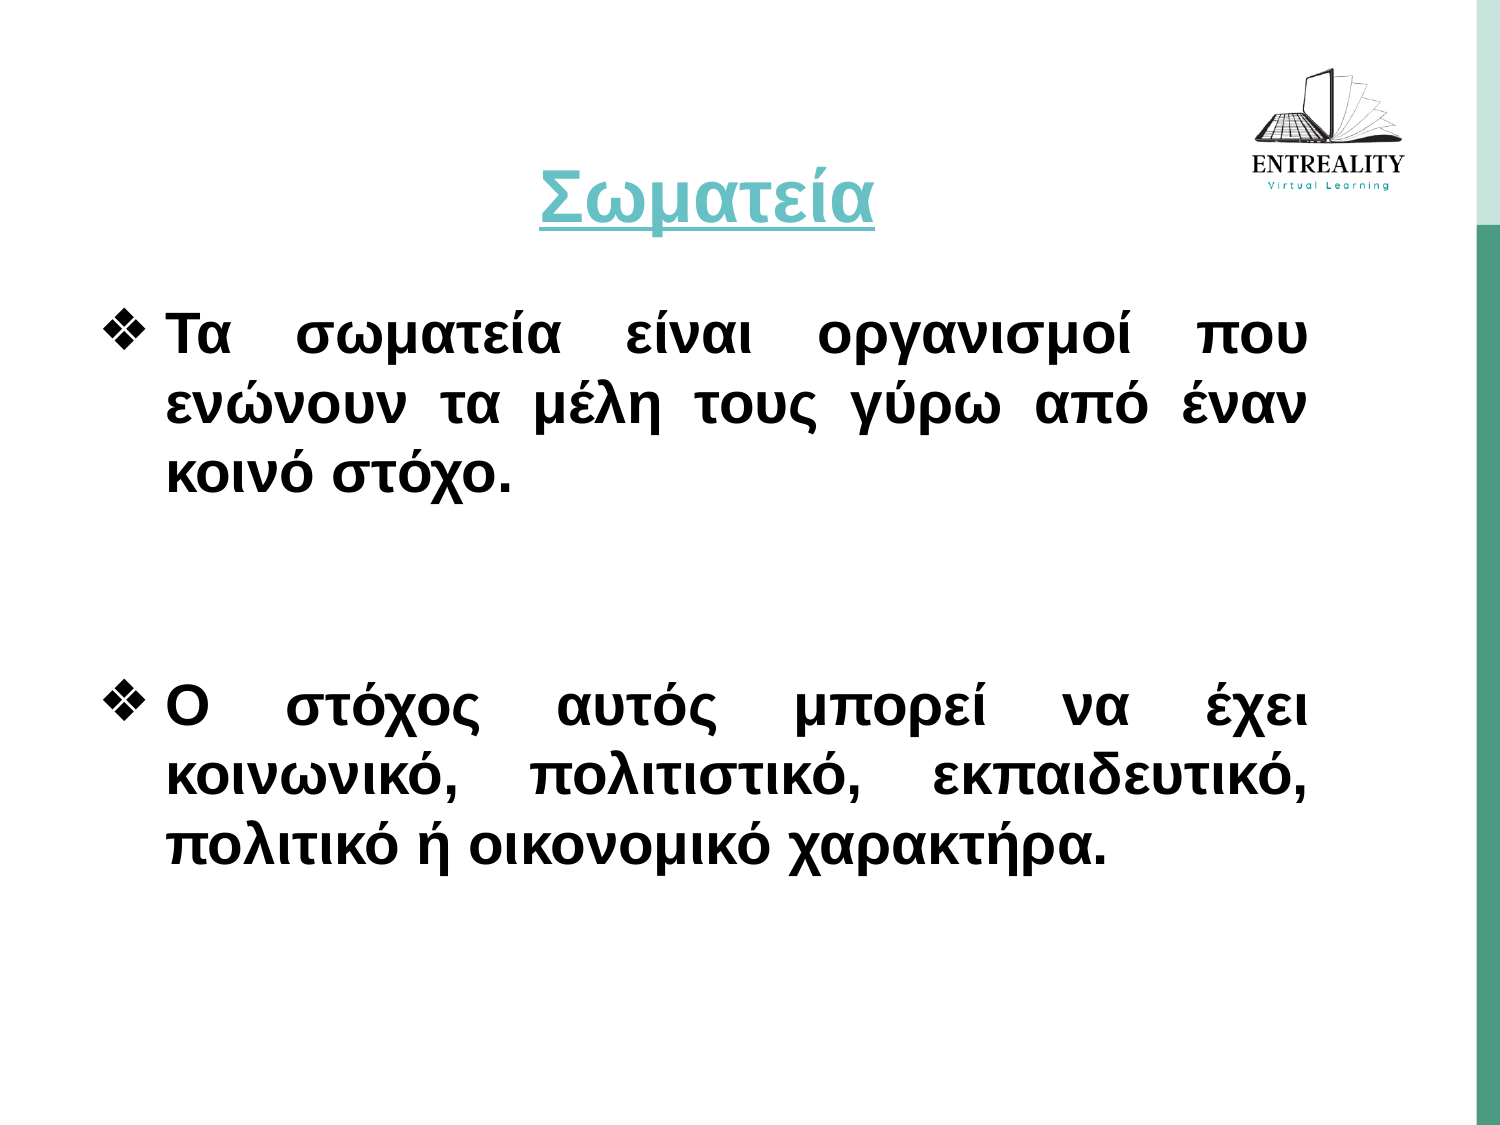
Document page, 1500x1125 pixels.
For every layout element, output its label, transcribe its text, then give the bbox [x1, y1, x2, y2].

title Σωματεία [524, 74, 1097, 246]
list Τα σωματεία είναι οργανισμοί που ενώνουν τα μέλη τους γύρω από έναν κοινό στόχο. Ο στόχος αυτός μπορεί να έχει κοινωνικό, πολιτιστικό, εκπαιδευτικό, πολιτικό ή οικονομικό χαρακτήρα. [75, 287, 1325, 1005]
picture [1198, 0, 1458, 259]
